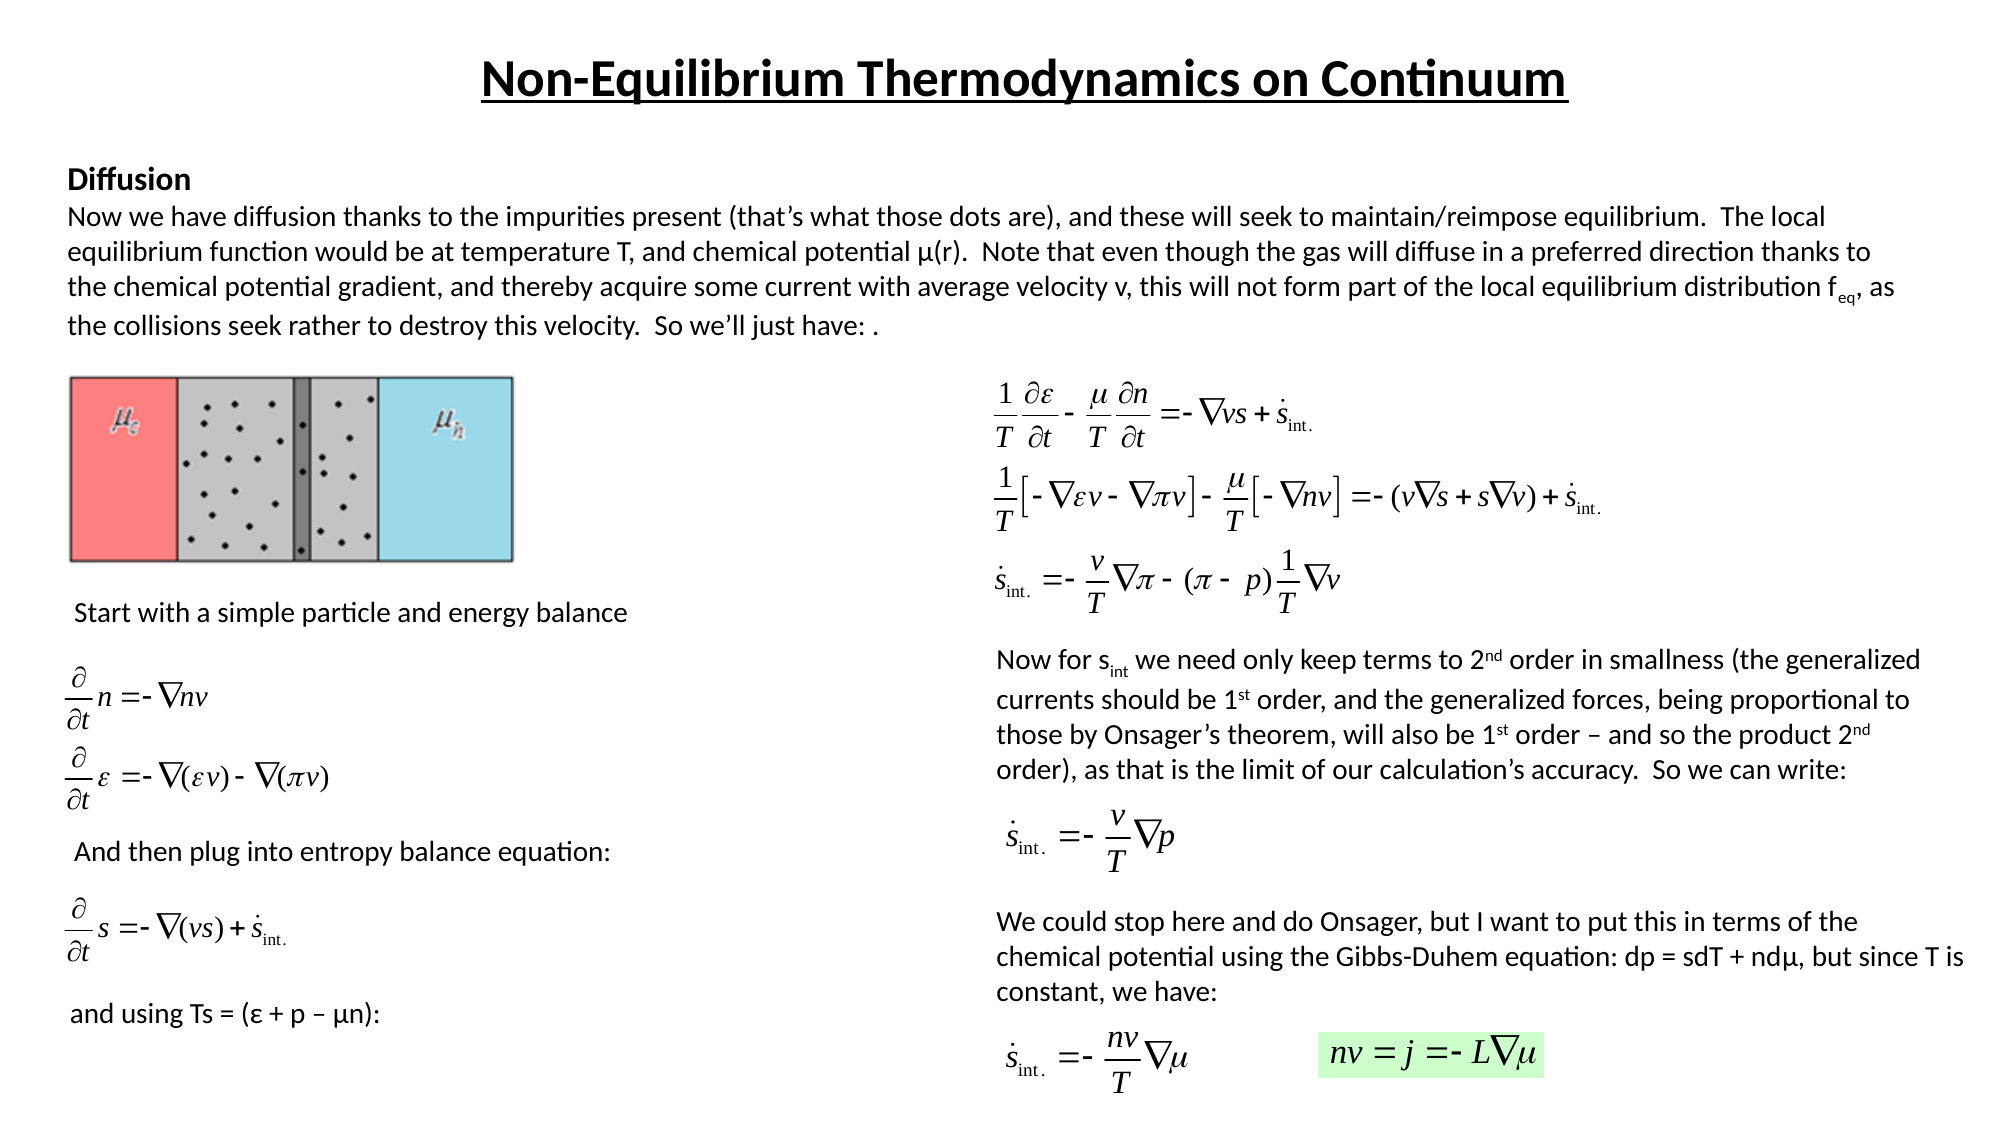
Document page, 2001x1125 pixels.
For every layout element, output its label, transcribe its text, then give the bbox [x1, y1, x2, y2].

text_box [999, 1016, 1194, 1101]
text_box Now for sint we need only keep terms to 2nd order in smallness (the generalized currents should be 1st order, and the generalized forces, being proportional to those by Onsager’s theorem, will also be 1st order – and so the product 2nd order), as that is the limit of our calculation’s accuracy. So we can write: [981, 633, 1965, 793]
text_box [999, 793, 1182, 880]
text_box Start with a simple particle and energy balance [59, 586, 644, 637]
text_box We could stop here and do Onsager, but I want to put this in terms of the chemical potential using the Gibbs-Duhem equation: dp = sdT + ndμ, but since T is constant, we have: [981, 894, 1982, 1015]
text_box and using Ts = (ε + p – μn): [55, 987, 494, 1037]
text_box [989, 372, 1610, 621]
text_box And then plug into entropy balance equation: [59, 825, 627, 875]
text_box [1318, 1031, 1544, 1079]
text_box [60, 658, 335, 817]
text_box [60, 890, 292, 968]
picture [60, 357, 544, 572]
text_box Non-Equilibrium Thermodynamics on Continuum [400, 7, 1651, 116]
